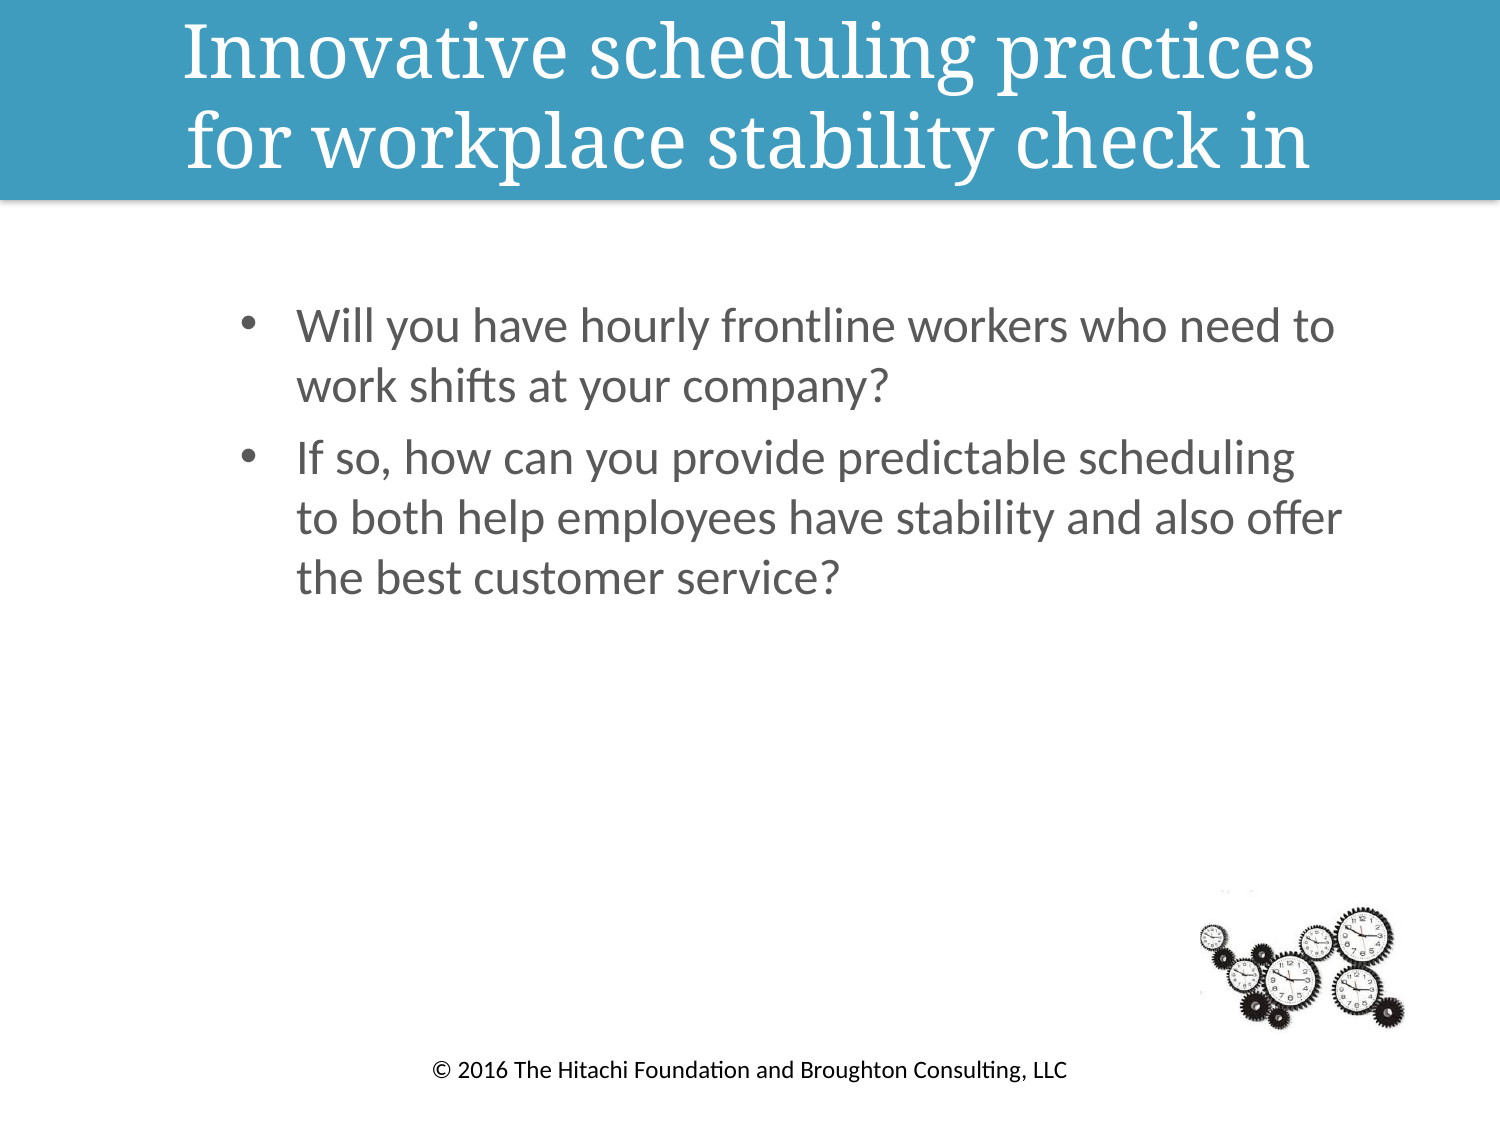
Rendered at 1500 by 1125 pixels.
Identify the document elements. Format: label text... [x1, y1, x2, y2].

text_box Will you have hourly frontline workers who need to work shifts at your company? If so, how can you provide predictable scheduling to both help employees have stability and also offer the best customer service? [149, 285, 1363, 613]
title Innovative scheduling practices for workplace stability check in [112, 24, 1388, 163]
picture [1199, 889, 1405, 1042]
